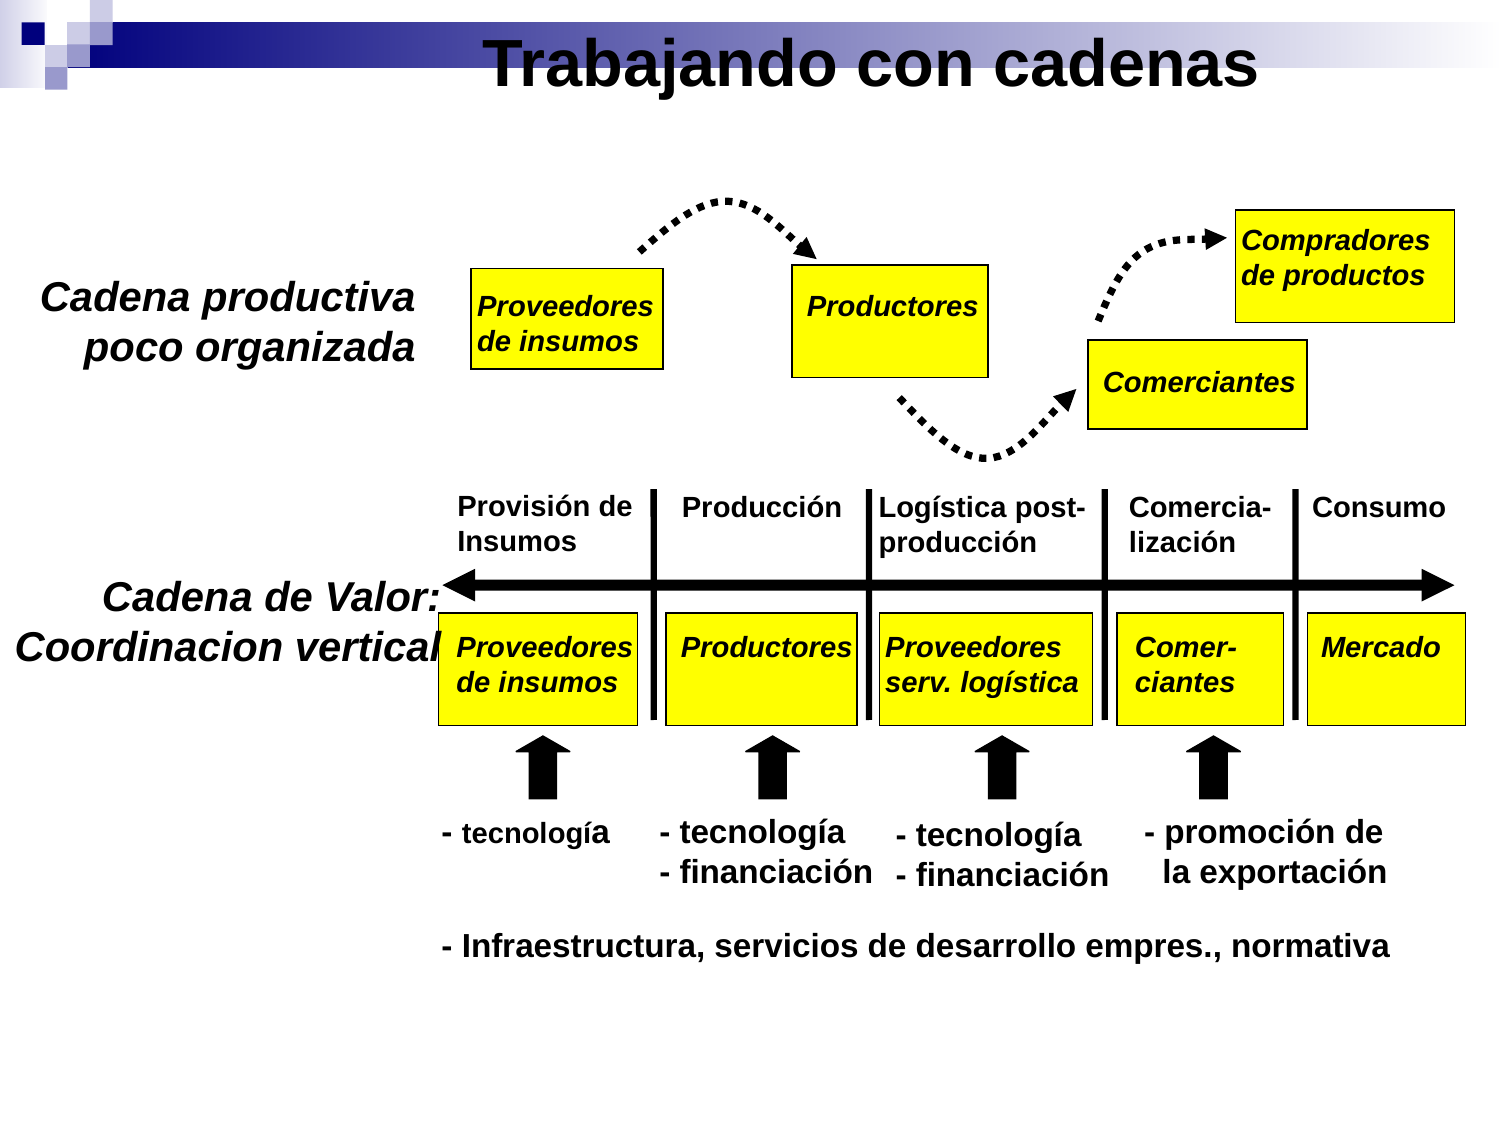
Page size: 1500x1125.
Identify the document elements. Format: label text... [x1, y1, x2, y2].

text_box [879, 706, 1093, 726]
text_box [1116, 612, 1284, 726]
text_box [1296, 578, 1455, 592]
text_box Logística post-producción [863, 481, 1114, 566]
text_box - tecnología - financiación [675, 802, 923, 898]
text_box [1098, 232, 1227, 322]
text_box Producción [667, 481, 858, 566]
text_box [470, 268, 663, 280]
text_box - promoción de la exportación [1120, 802, 1405, 898]
text_box [438, 678, 638, 726]
text_box [1186, 736, 1241, 799]
text_box Proveedores de insumos [462, 280, 669, 366]
text_box Provisión de Insumos [442, 479, 648, 565]
text_box Productores [792, 280, 994, 366]
text_box [879, 612, 1093, 621]
text_box [666, 612, 857, 621]
text_box [975, 736, 1030, 799]
text_box - tecnología [426, 802, 675, 898]
text_box - tecnología - financiación [880, 806, 1160, 901]
text_box Mercado [1306, 621, 1456, 671]
text_box Compradores de productos [1226, 214, 1446, 299]
text_box [1307, 612, 1466, 726]
text_box [899, 388, 1077, 459]
text_box [792, 264, 988, 280]
text_box [1088, 340, 1307, 356]
text_box [639, 201, 817, 260]
text_box [470, 366, 663, 370]
text_box - Infraestructura, servicios de desarrollo empres., normativa [426, 917, 1443, 972]
text_box Comercia- lización [1114, 481, 1287, 566]
text_box [666, 671, 857, 726]
text_box [457, 612, 638, 621]
text_box [792, 366, 988, 378]
text_box Proveedores de insumos [441, 621, 649, 706]
text_box Cadena de Valor: Coordinacion vertical [0, 562, 457, 678]
text_box Proveedores serv. logística [870, 621, 1095, 706]
text_box [1088, 407, 1307, 429]
text_box Productores [666, 621, 868, 671]
text_box Consumo [1297, 481, 1462, 531]
text_box [1235, 210, 1455, 323]
text_box Trabajando con cadenas [230, 12, 1500, 108]
text_box Cadena productiva poco organizada [24, 262, 431, 378]
text_box Comerciantes [1088, 356, 1311, 407]
text_box Comer- ciantes [1120, 621, 1253, 706]
text_box [515, 736, 571, 799]
text_box [745, 736, 800, 799]
